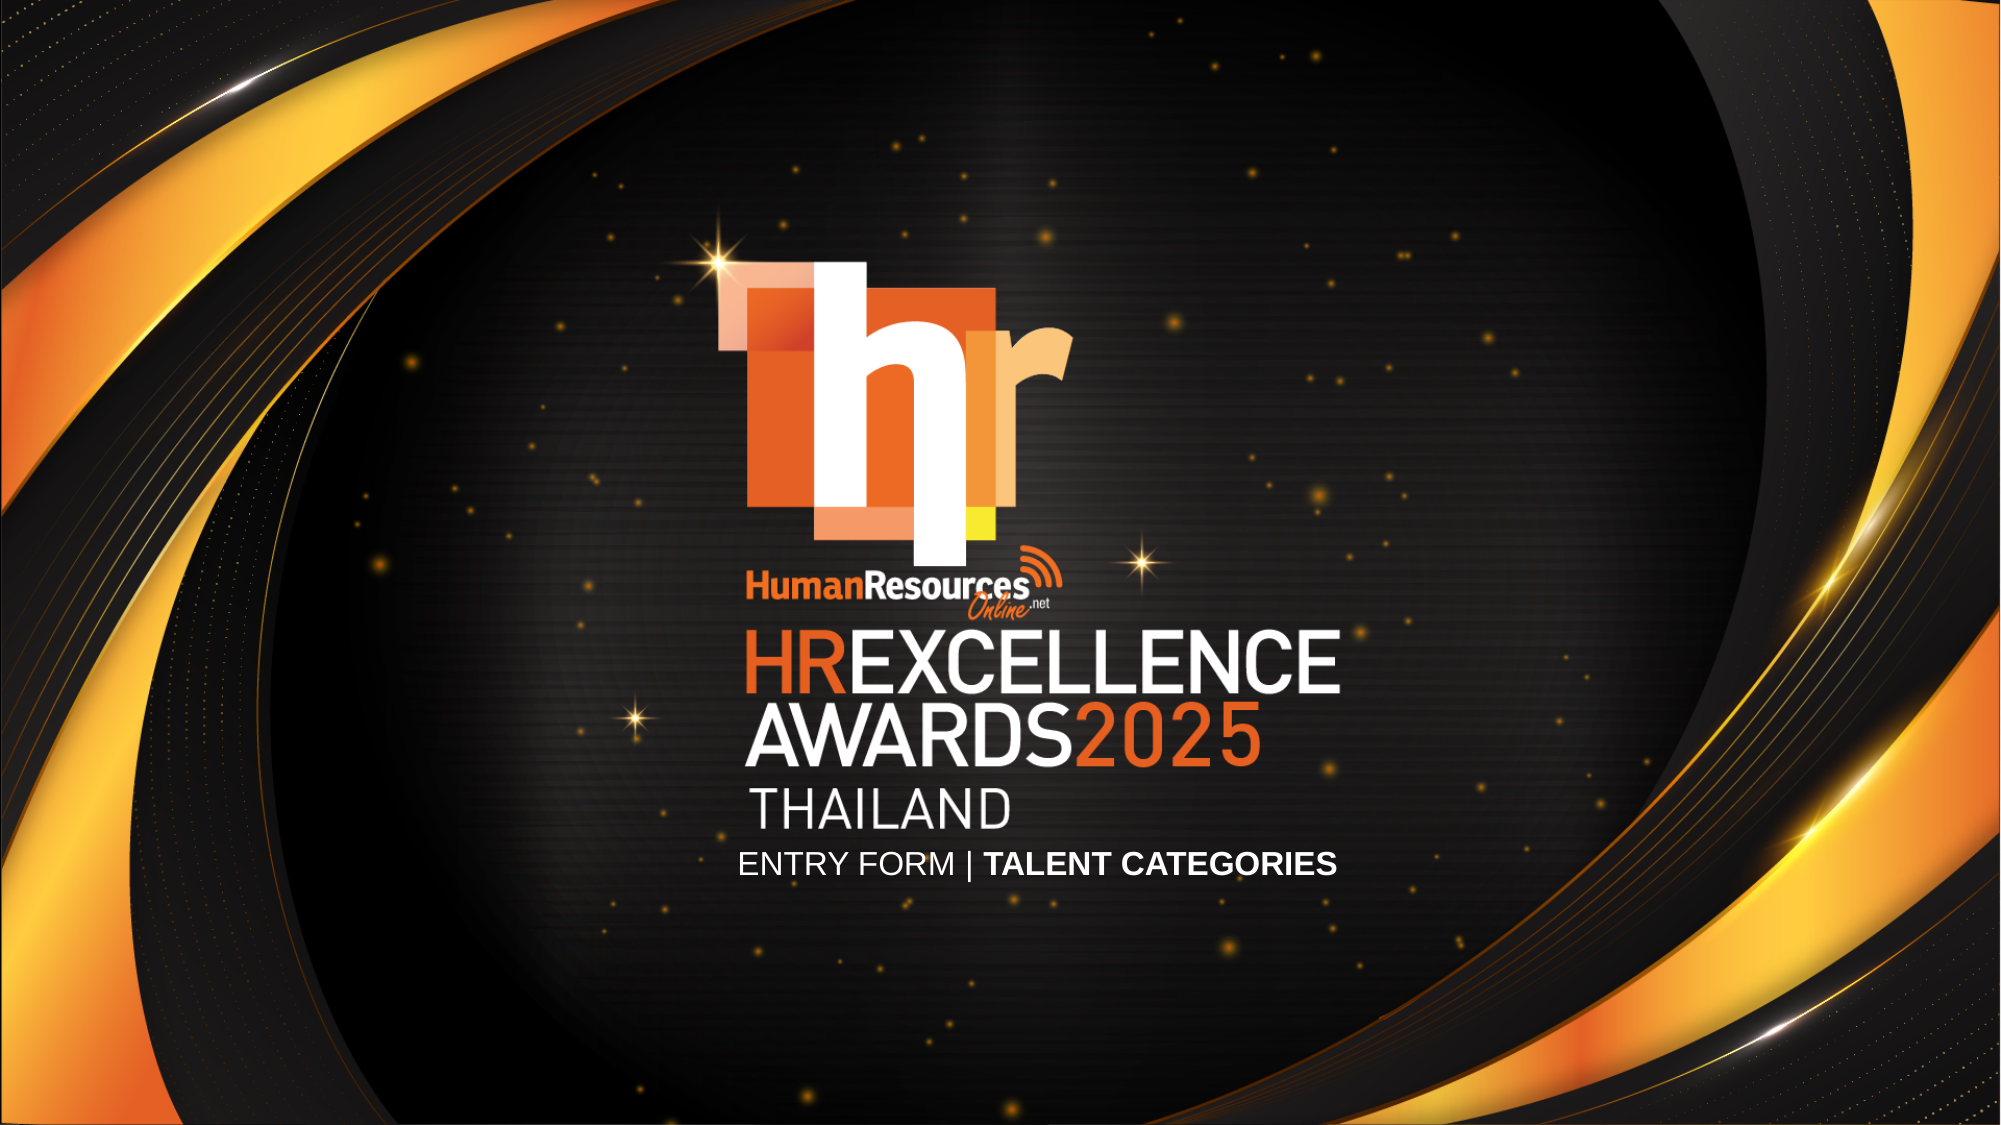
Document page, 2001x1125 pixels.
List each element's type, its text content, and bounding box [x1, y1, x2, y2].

picture [0, 0, 2001, 1125]
text_box ENTRY FORM | TALENT CATEGORIES [37, 835, 2000, 890]
